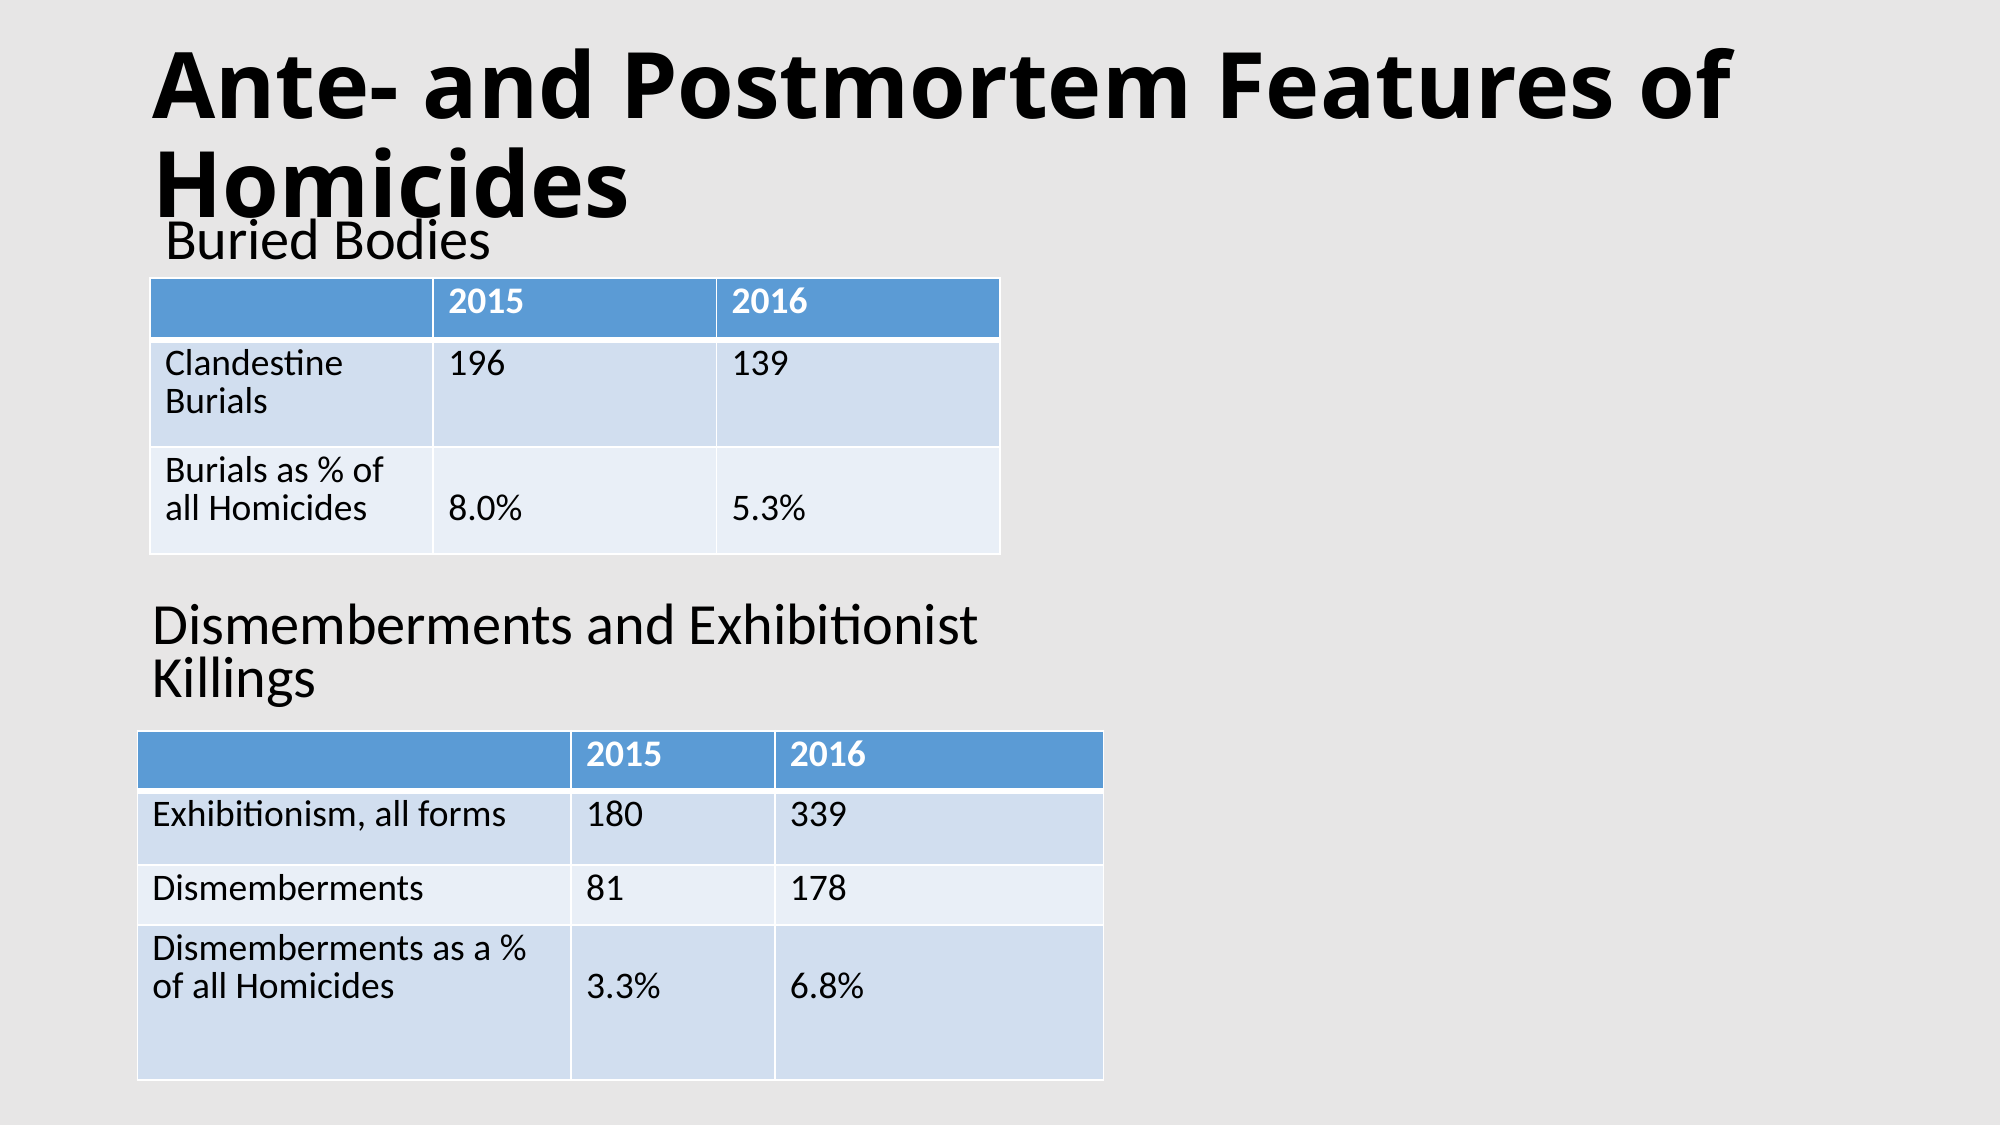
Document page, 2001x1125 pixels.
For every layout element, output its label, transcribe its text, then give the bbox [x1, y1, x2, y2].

table_cell Dismemberments [138, 866, 570, 924]
table_header 2015 [572, 732, 774, 788]
table_cell 8.0% [434, 448, 716, 553]
text_box Dismemberments and Exhibitionist Killings [137, 595, 1146, 731]
table_cell Clandestine Burials [151, 345, 432, 446]
table_cell 339 [776, 794, 1103, 864]
table_cell 180 [572, 794, 774, 864]
table_header [138, 732, 570, 788]
table_cell 81 [572, 866, 774, 924]
table_cell 178 [776, 866, 1103, 924]
table_cell 196 [434, 345, 716, 446]
table_cell Exhibitionism, all forms [138, 794, 570, 864]
table_cell 3.3% [572, 926, 774, 1079]
table_cell 139 [717, 343, 999, 446]
table_cell 6.8% [776, 926, 1103, 1079]
table_cell 5.3% [717, 448, 999, 553]
table_cell Dismemberments as a % of all Homicides [138, 926, 570, 1079]
table_header 2016 [776, 732, 1103, 788]
text_box Buried Bodies [150, 209, 997, 345]
table_cell Burials as % of all Homicides [151, 448, 432, 553]
title Ante- and Postmortem Features of Homicides [137, 34, 1863, 242]
